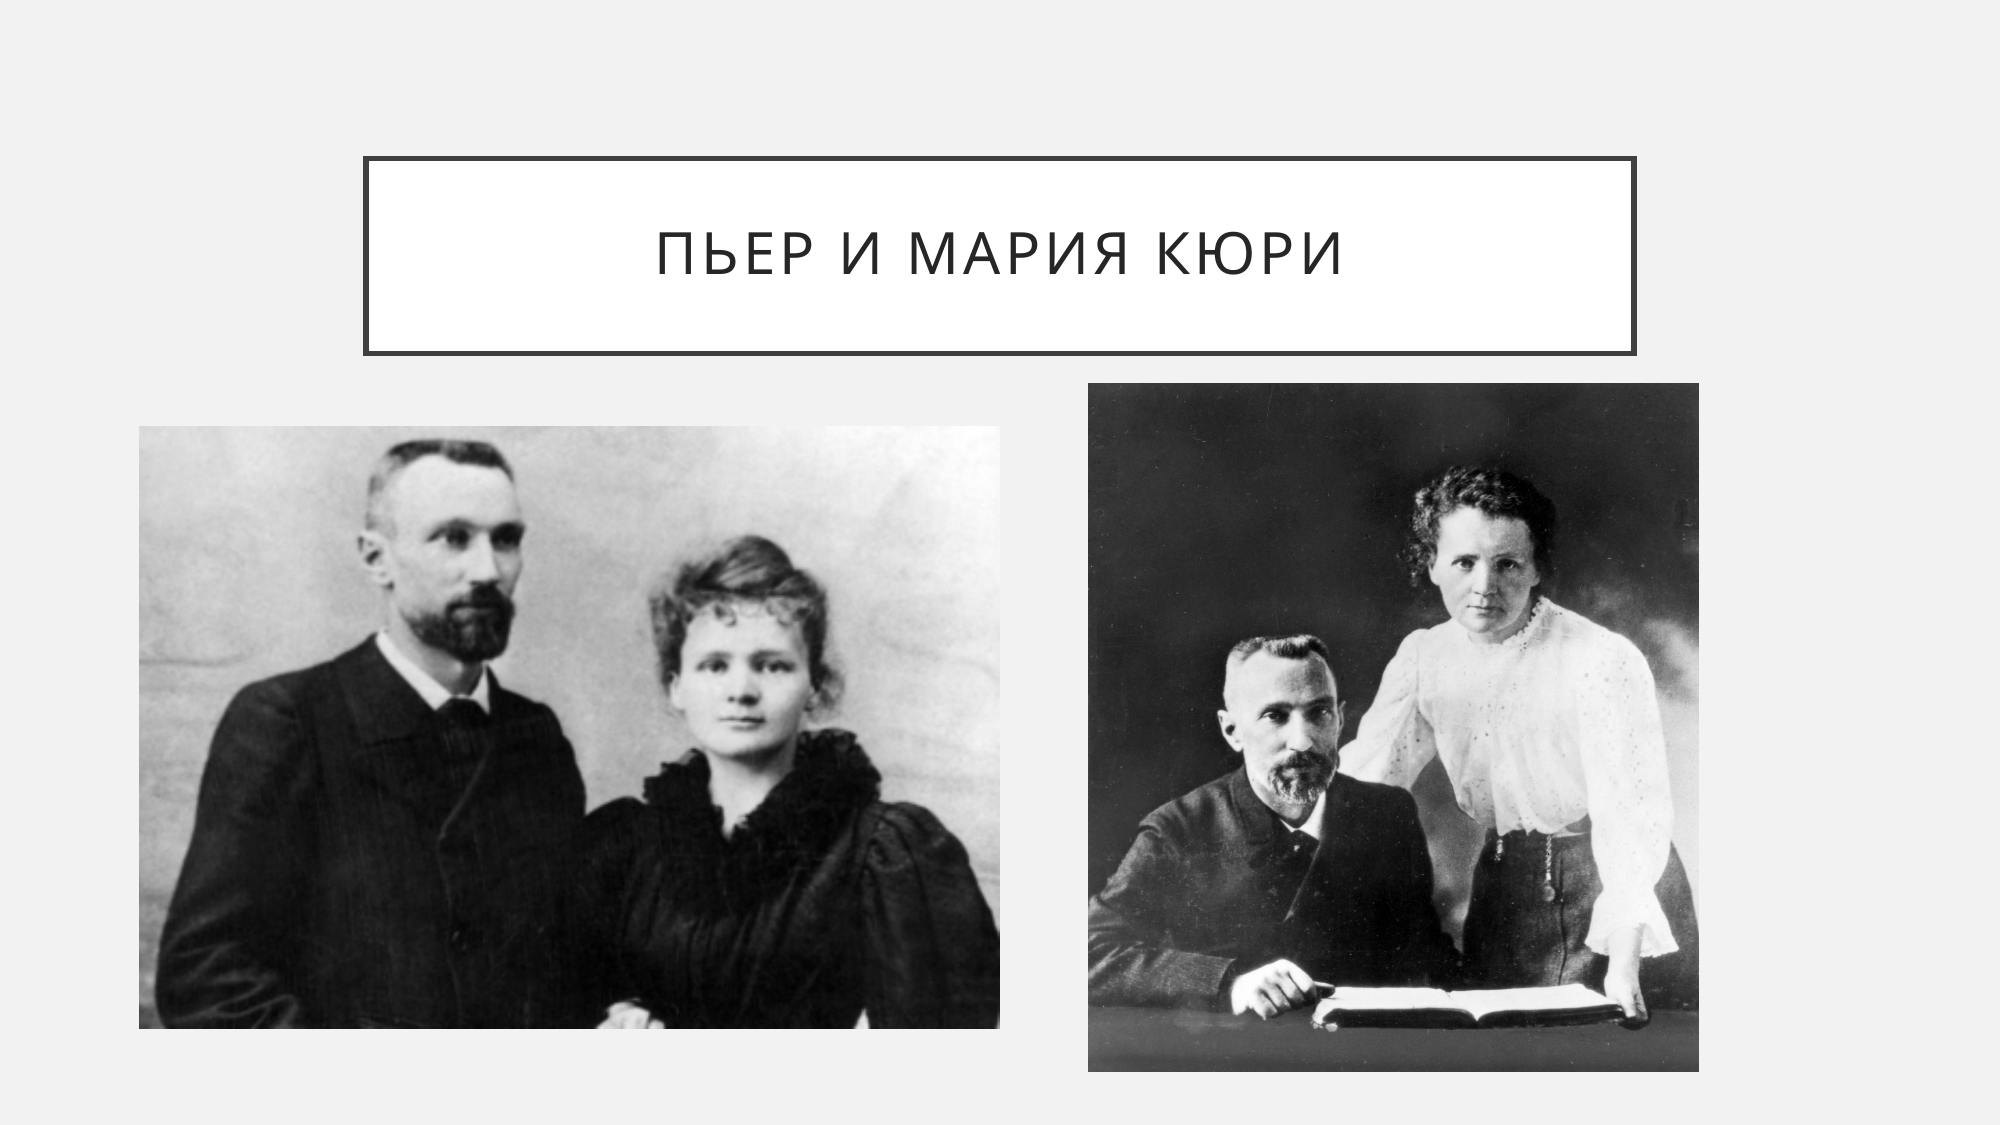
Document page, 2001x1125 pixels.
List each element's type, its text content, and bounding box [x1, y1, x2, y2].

picture [1088, 383, 1699, 1072]
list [139, 426, 1000, 1029]
title Пьер и Мария Кюри [363, 156, 1637, 356]
